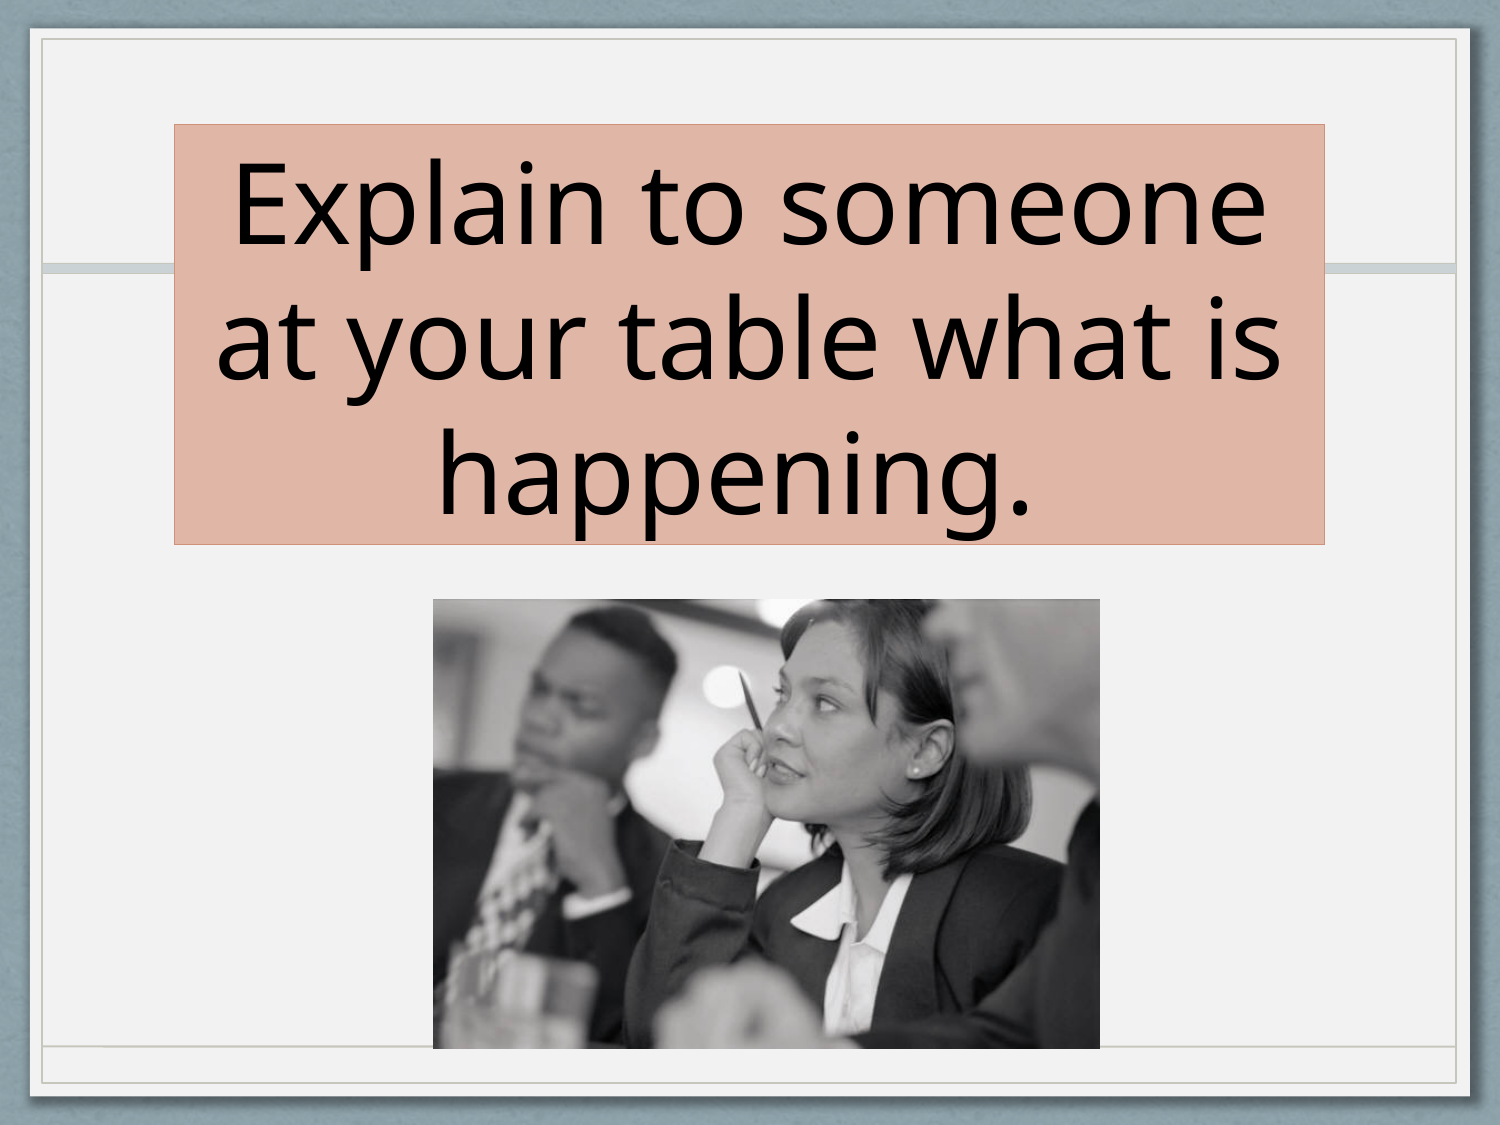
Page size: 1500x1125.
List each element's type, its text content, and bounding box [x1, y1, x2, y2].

picture [432, 599, 1101, 1050]
text_box Explain to someone at your table what is happening. [174, 124, 1325, 545]
